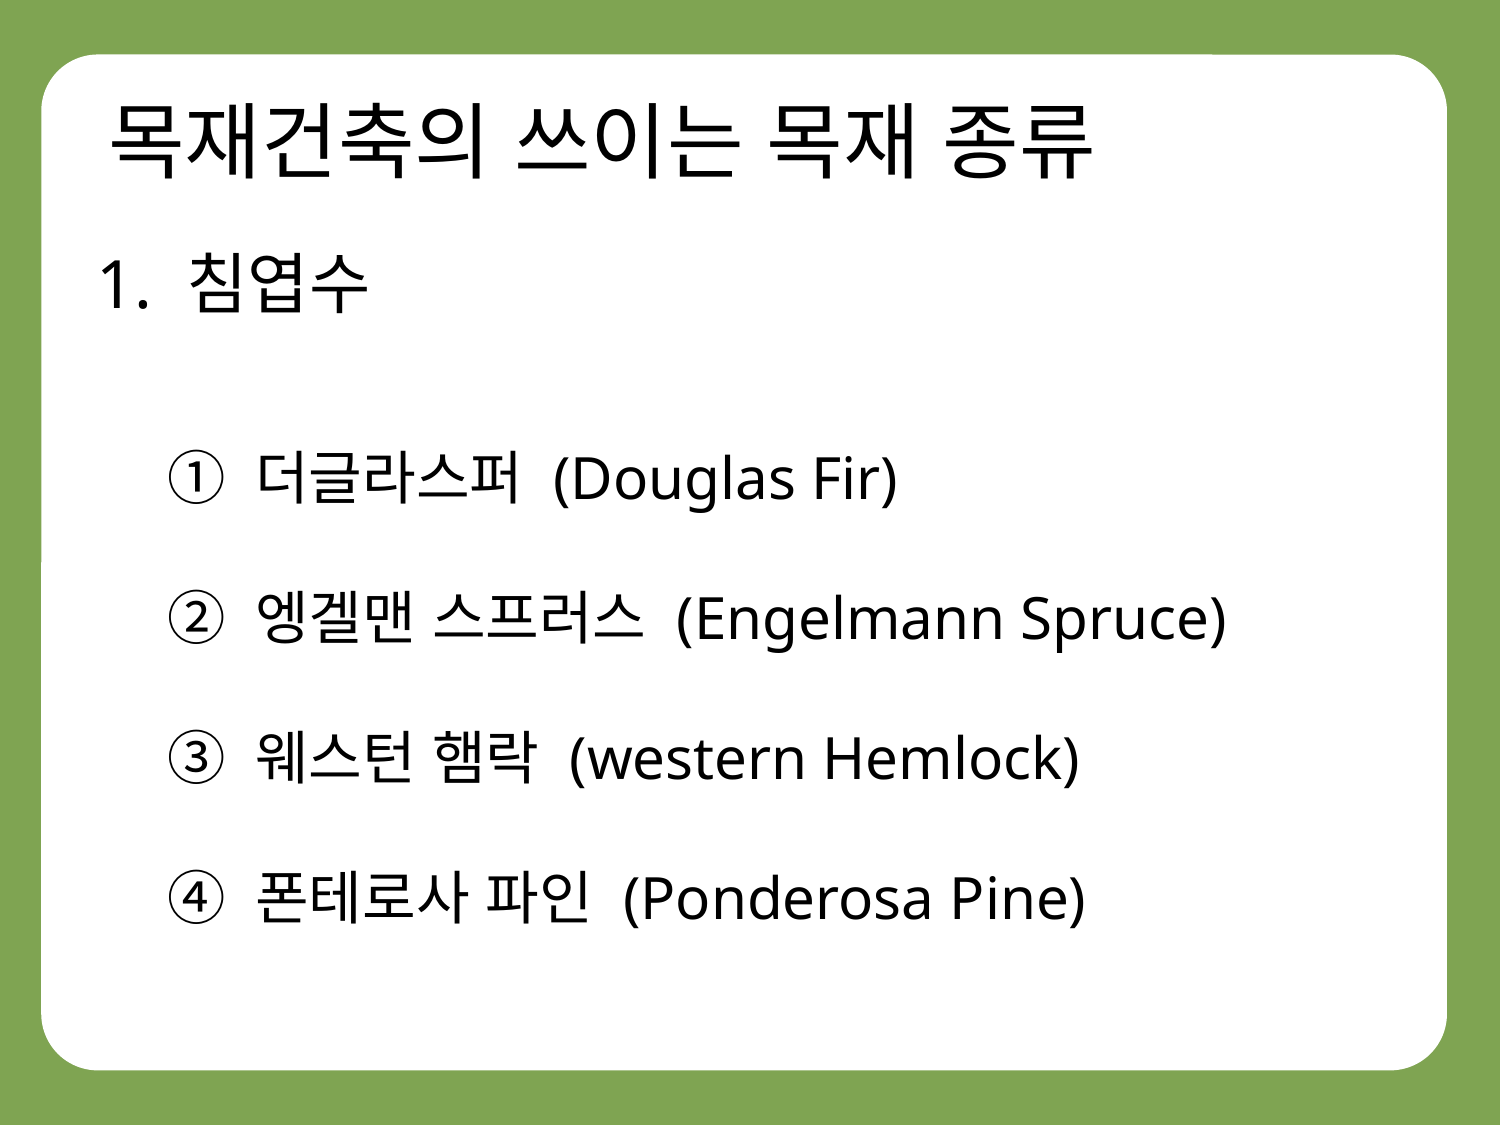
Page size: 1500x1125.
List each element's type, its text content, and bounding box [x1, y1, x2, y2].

text_box 1. 침엽수 [81, 234, 680, 374]
text_box [39, 52, 1450, 1073]
text_box ① 더글라스퍼 (Douglas Fir) ② 엥겔맨 스프러스 (Engelmann Spruce) ③ 웨스턴 햄락 (western Hemlock) ④ 폰테로사 파인 (Ponderosa Pine) [152, 433, 1325, 1079]
text_box 목재건축의 쓰이는 목재 종류 [93, 82, 1348, 197]
